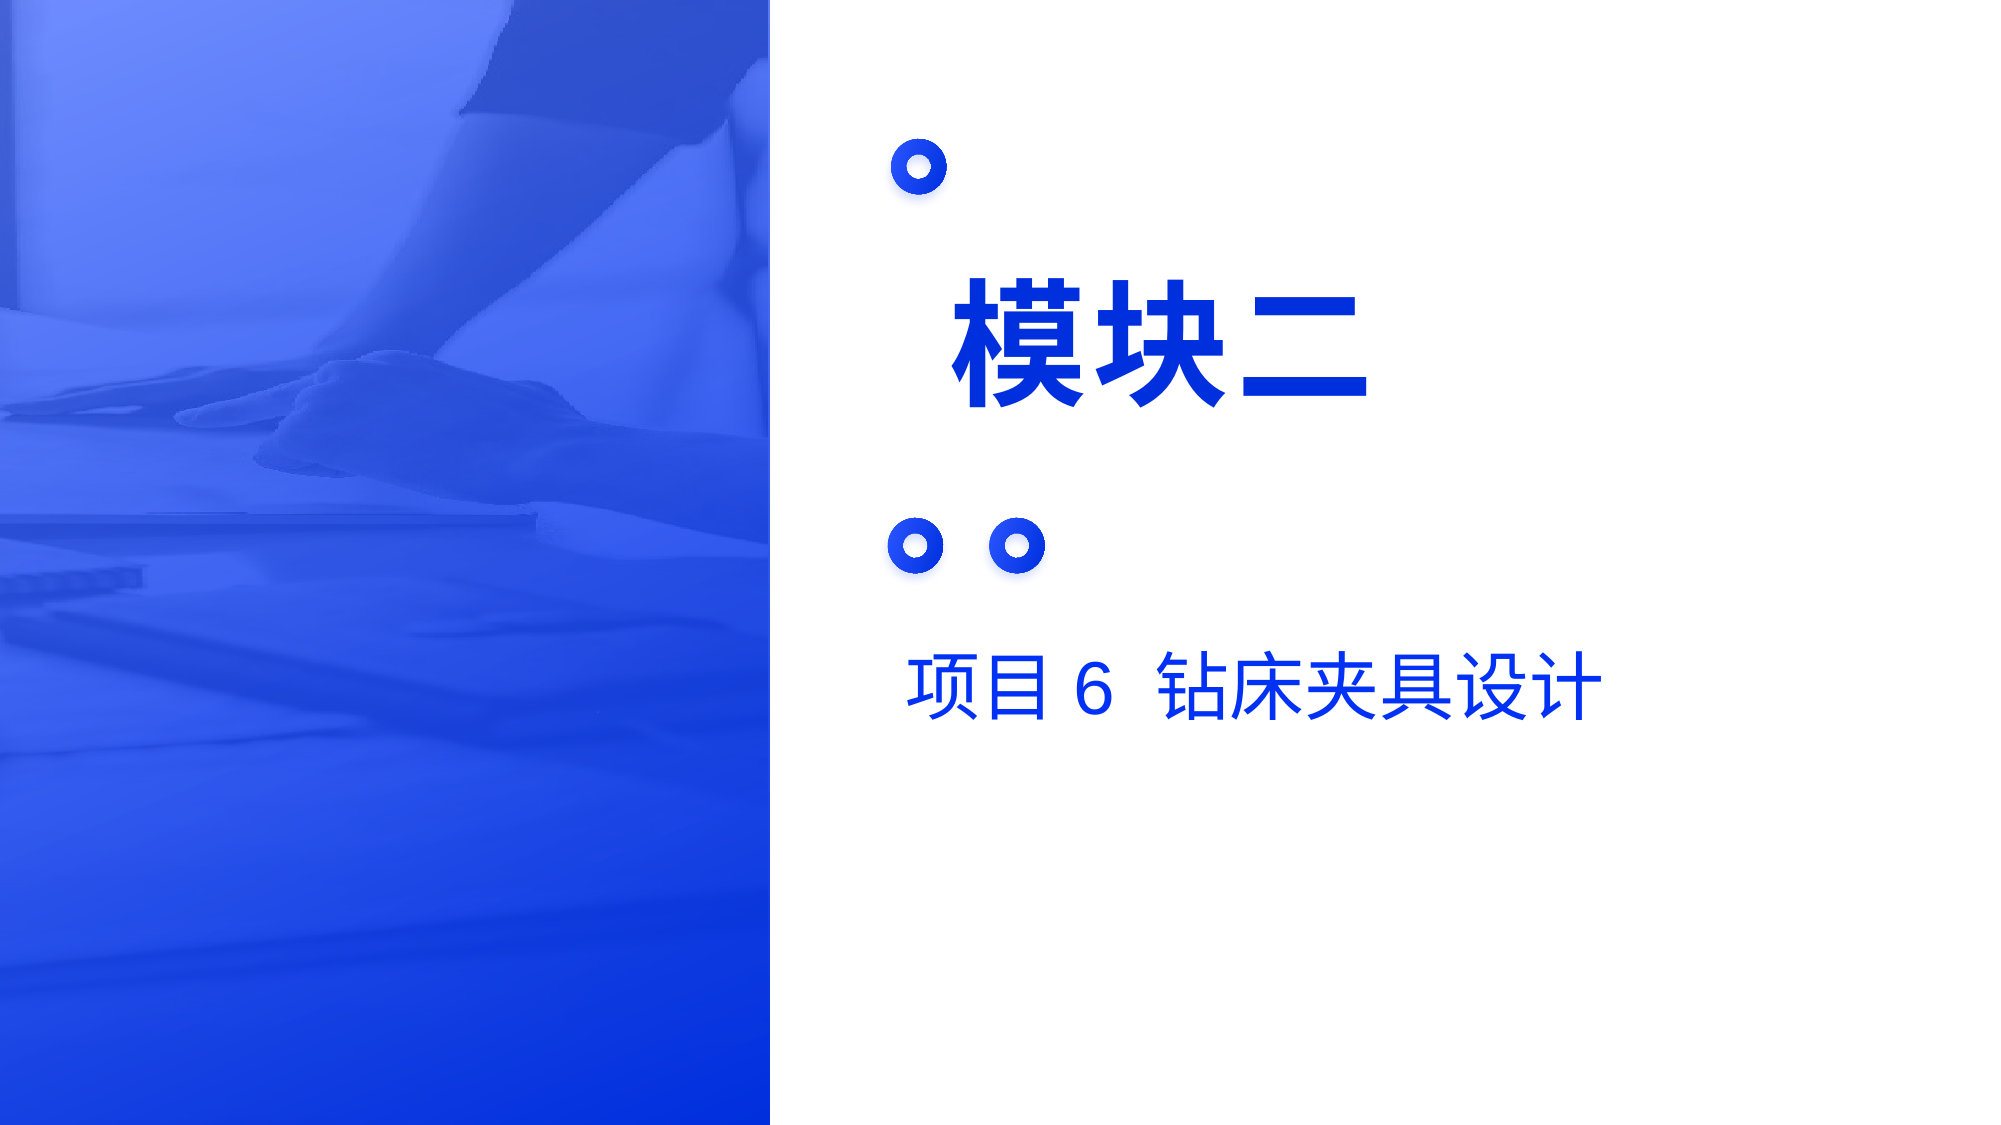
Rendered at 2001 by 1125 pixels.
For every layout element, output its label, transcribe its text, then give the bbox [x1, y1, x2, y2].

picture [0, 0, 768, 1125]
text_box [988, 516, 1046, 575]
text_box 模块二 [934, 250, 1703, 369]
text_box 项目6 钻床夹具设计 [890, 587, 1847, 913]
text_box [886, 516, 945, 575]
text_box [890, 137, 948, 196]
